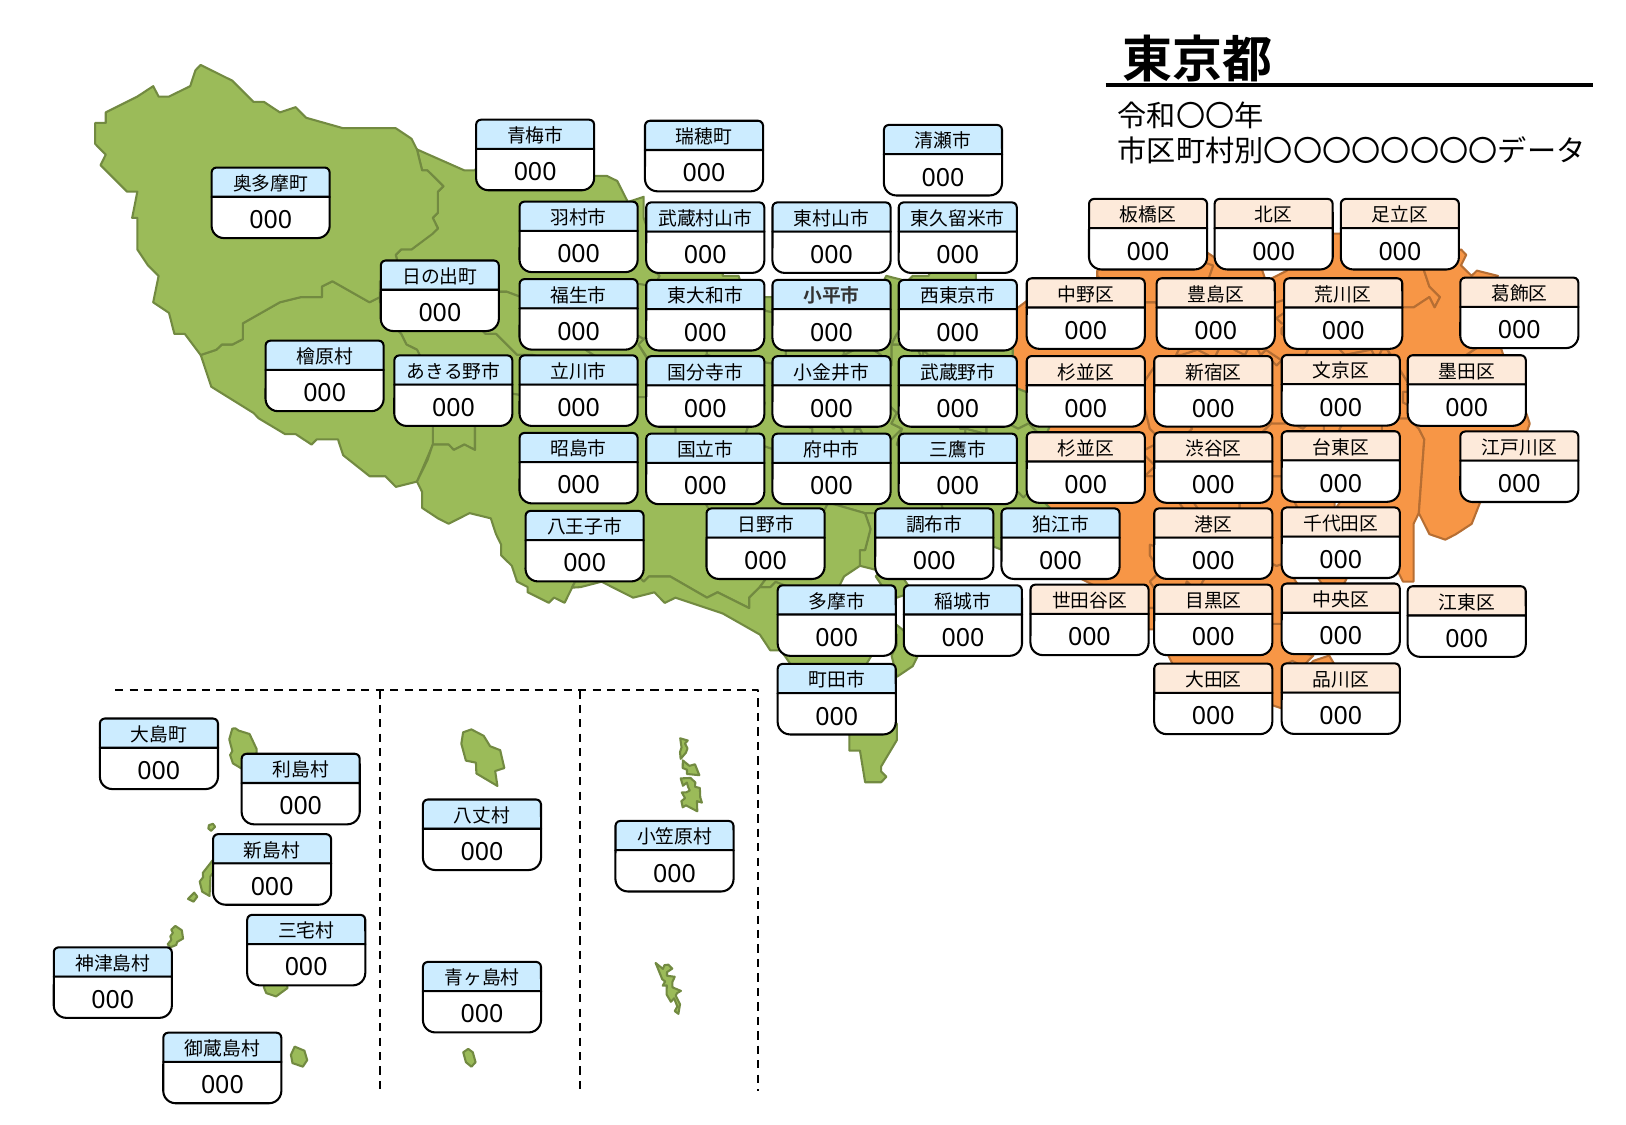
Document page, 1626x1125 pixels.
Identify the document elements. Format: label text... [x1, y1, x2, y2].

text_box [1153, 355, 1273, 427]
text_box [212, 833, 332, 905]
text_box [519, 201, 638, 273]
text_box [1407, 355, 1527, 427]
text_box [1460, 277, 1579, 349]
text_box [265, 340, 384, 412]
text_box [163, 1032, 282, 1104]
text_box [394, 355, 513, 427]
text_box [898, 355, 1018, 427]
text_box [898, 202, 1018, 274]
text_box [615, 820, 734, 892]
text_box 東京都 [1107, 20, 1288, 63]
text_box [1340, 198, 1460, 270]
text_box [1281, 663, 1401, 735]
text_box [645, 279, 765, 351]
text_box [1281, 354, 1401, 426]
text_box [1214, 198, 1333, 270]
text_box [246, 914, 366, 986]
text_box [99, 718, 219, 790]
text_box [772, 202, 891, 274]
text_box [1460, 431, 1579, 503]
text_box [475, 119, 595, 191]
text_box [883, 124, 1003, 196]
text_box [1156, 278, 1276, 350]
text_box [1030, 584, 1149, 656]
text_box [53, 947, 173, 1019]
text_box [380, 260, 500, 332]
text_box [1153, 434, 1273, 504]
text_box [1153, 509, 1273, 580]
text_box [645, 433, 765, 505]
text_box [777, 663, 897, 735]
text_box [903, 585, 1023, 657]
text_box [1153, 663, 1273, 735]
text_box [519, 432, 638, 504]
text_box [874, 509, 994, 580]
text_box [1001, 508, 1120, 580]
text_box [645, 202, 765, 274]
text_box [1026, 278, 1146, 350]
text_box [898, 279, 1018, 351]
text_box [519, 355, 638, 427]
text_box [211, 167, 330, 239]
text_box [644, 120, 764, 192]
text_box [1026, 434, 1146, 504]
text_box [422, 799, 542, 871]
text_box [525, 510, 644, 582]
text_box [1281, 433, 1401, 503]
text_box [898, 433, 1018, 505]
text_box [777, 585, 897, 657]
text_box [645, 355, 765, 427]
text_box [772, 433, 891, 505]
text_box 令和〇〇年 市区町村別〇〇〇〇〇〇〇〇データ [1533, 89, 1601, 175]
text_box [519, 278, 638, 350]
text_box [1153, 586, 1273, 656]
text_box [422, 961, 542, 1033]
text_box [1283, 278, 1403, 350]
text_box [1281, 586, 1401, 655]
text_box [1026, 355, 1146, 427]
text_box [772, 355, 891, 427]
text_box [706, 509, 825, 580]
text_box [772, 279, 891, 351]
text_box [1088, 198, 1208, 270]
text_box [94, 64, 1530, 1091]
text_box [241, 753, 360, 825]
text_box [1407, 586, 1527, 658]
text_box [1281, 509, 1401, 579]
